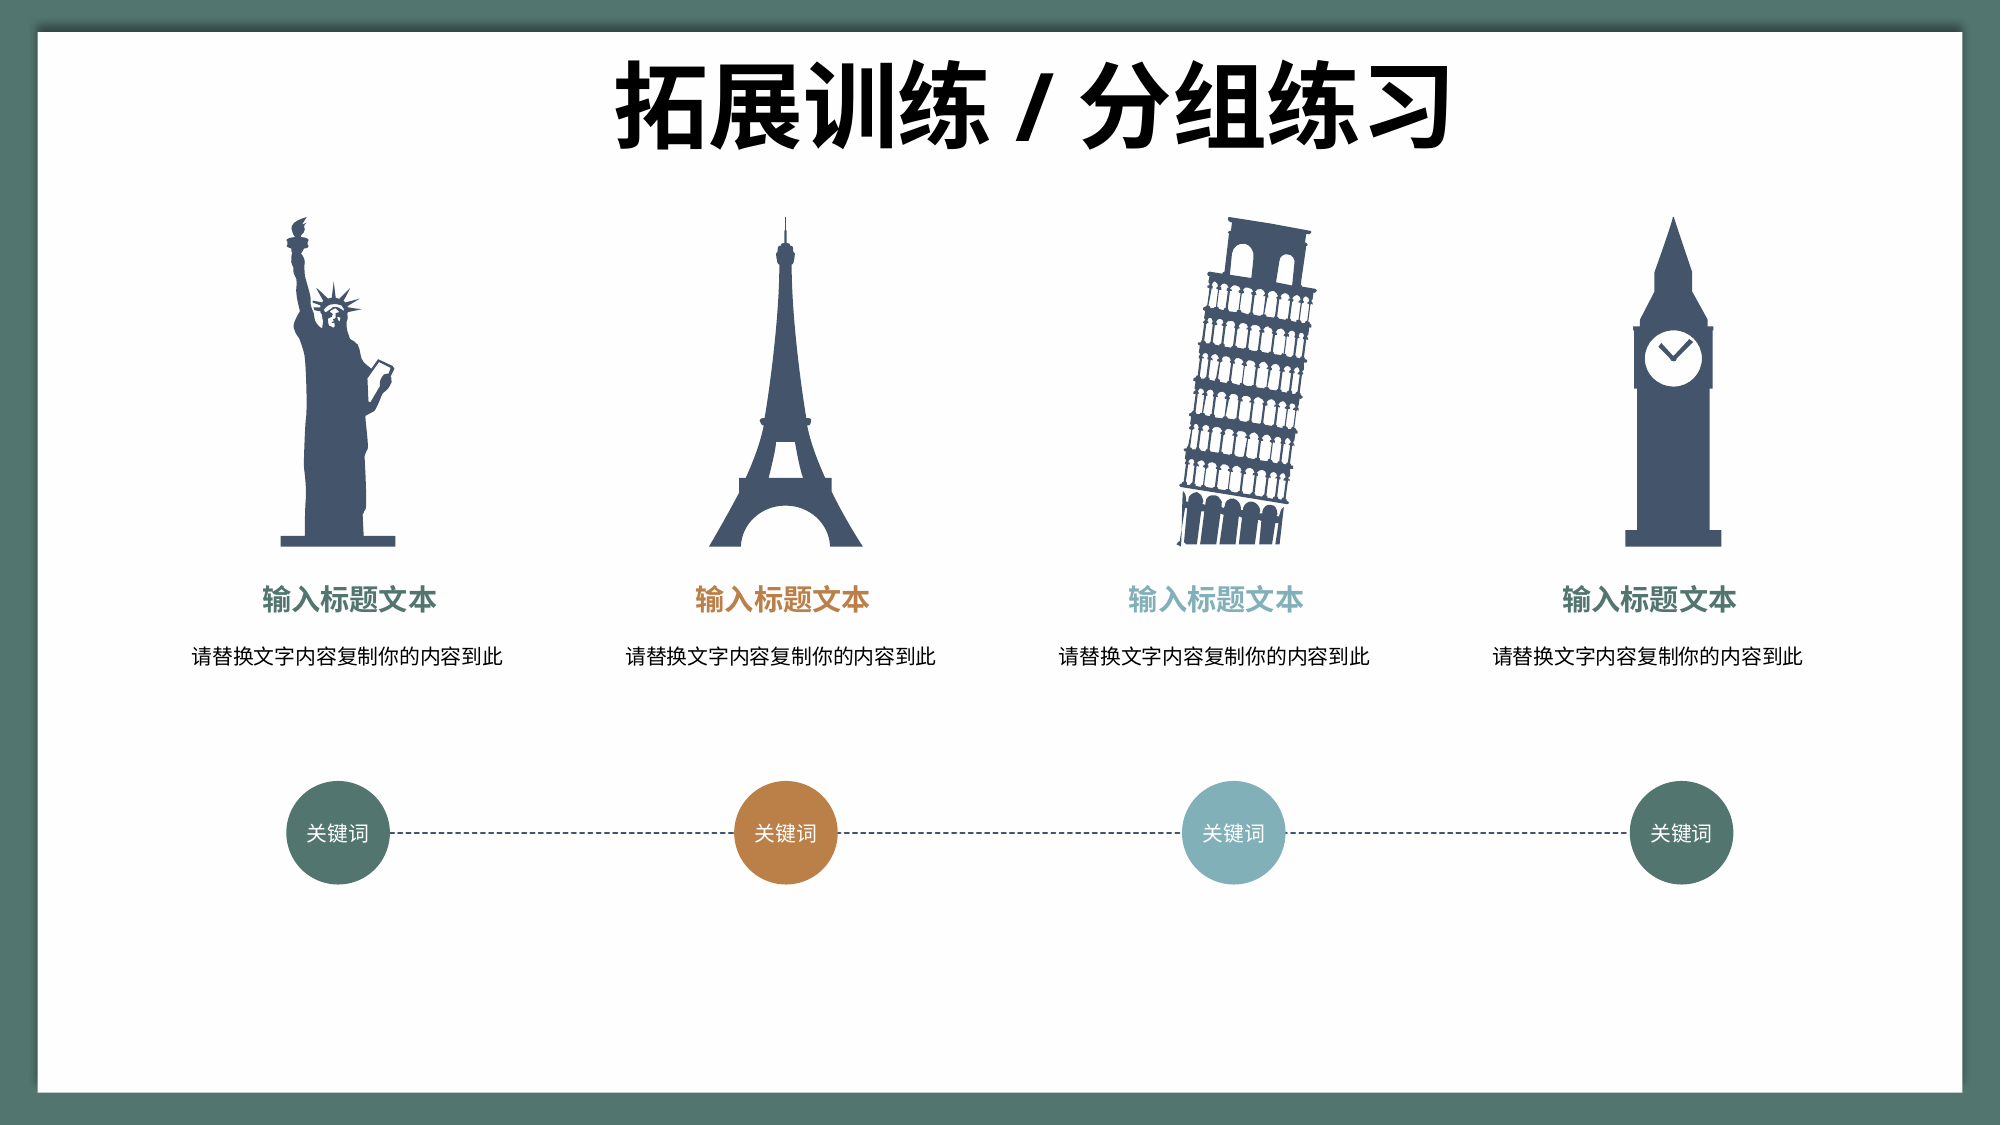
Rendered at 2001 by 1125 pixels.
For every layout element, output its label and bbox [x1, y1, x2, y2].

text_box [1446, 216, 1854, 885]
text_box [580, 216, 987, 885]
text_box [1013, 216, 1420, 885]
text_box [146, 216, 553, 885]
